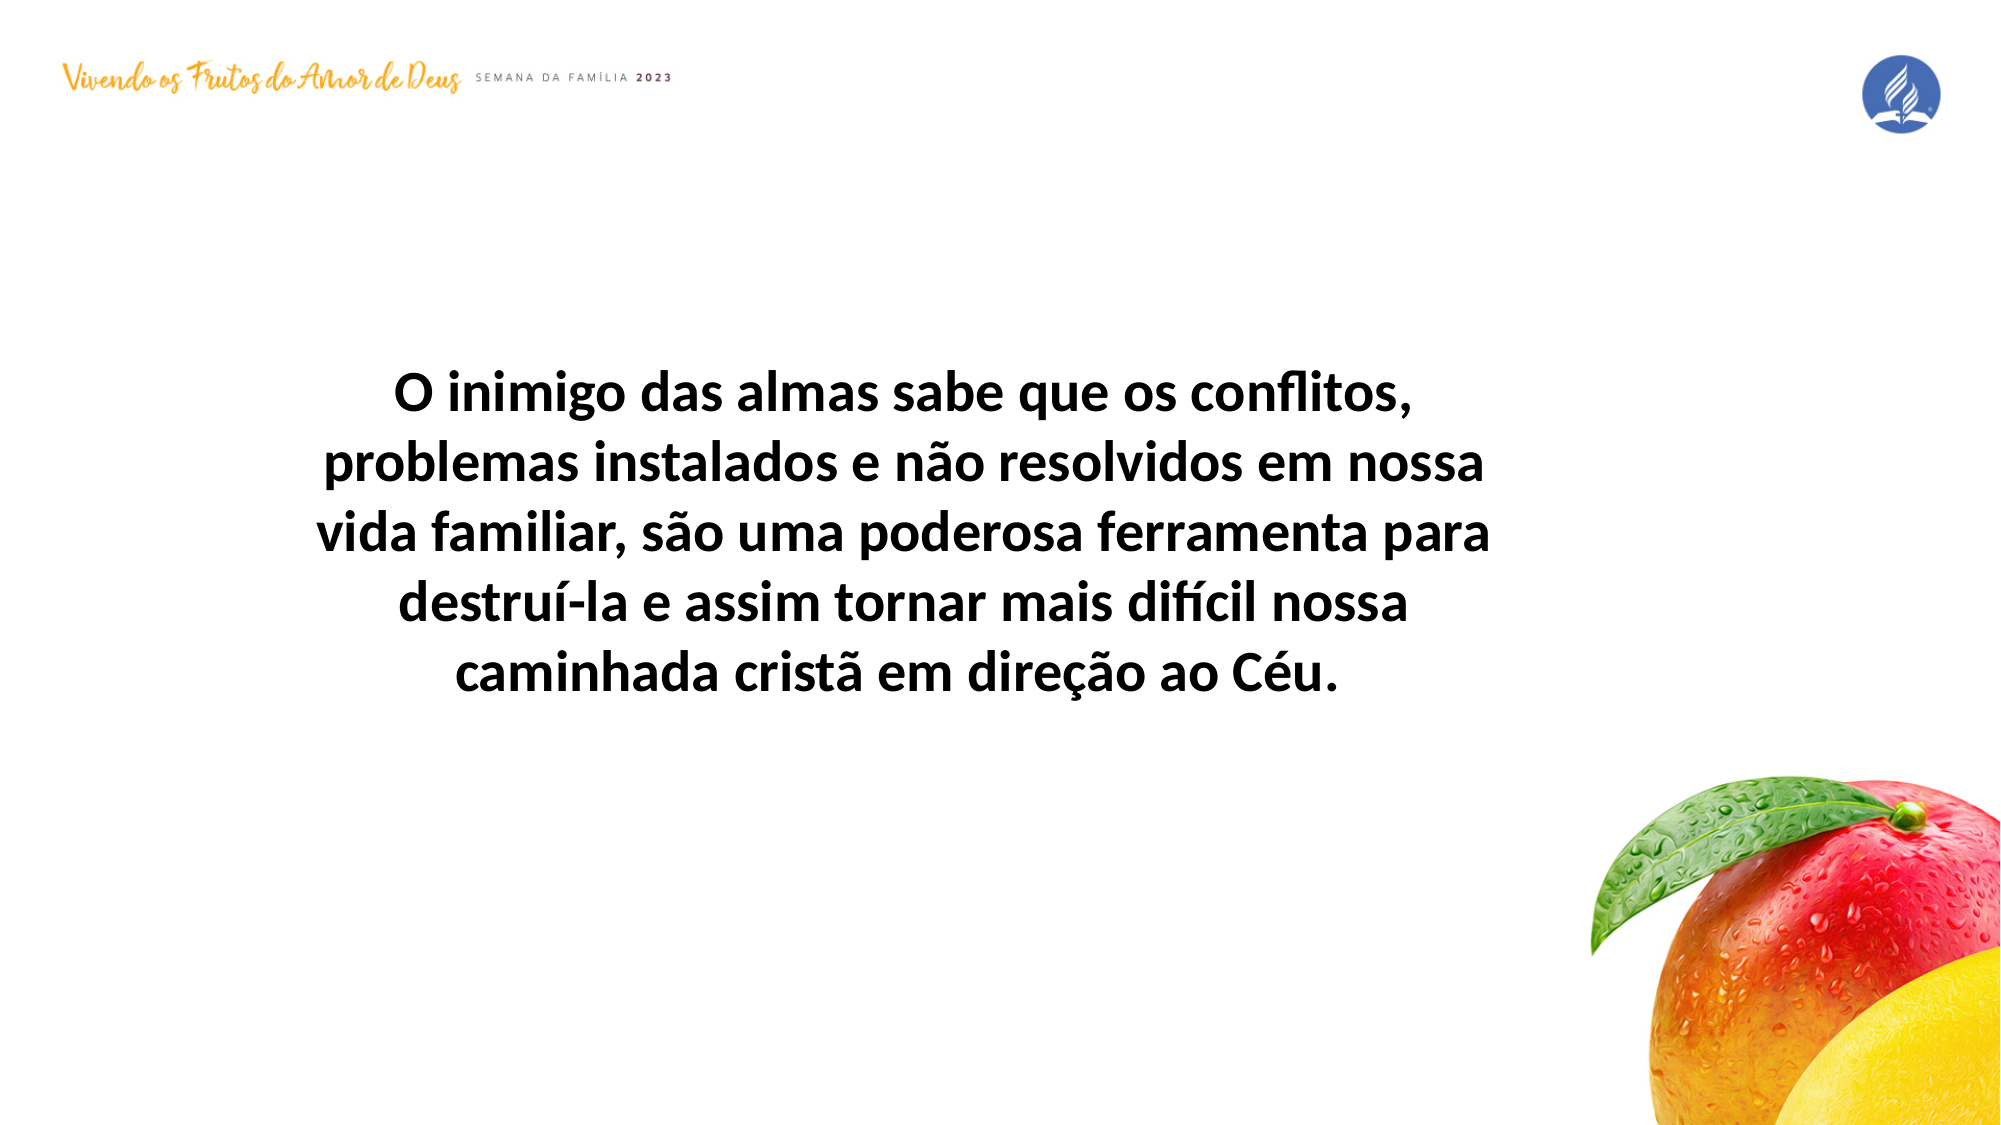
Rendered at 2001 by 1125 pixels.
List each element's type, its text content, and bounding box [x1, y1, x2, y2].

text_box O inimigo das almas sabe que os conflitos, problemas instalados e não resolvidos em nossa vida familiar, são uma poderosa ferramenta para destruí-la e assim tornar mais difícil nossa caminhada cristã em direção ao Céu. [258, 345, 1557, 711]
picture [0, 0, 2001, 1125]
